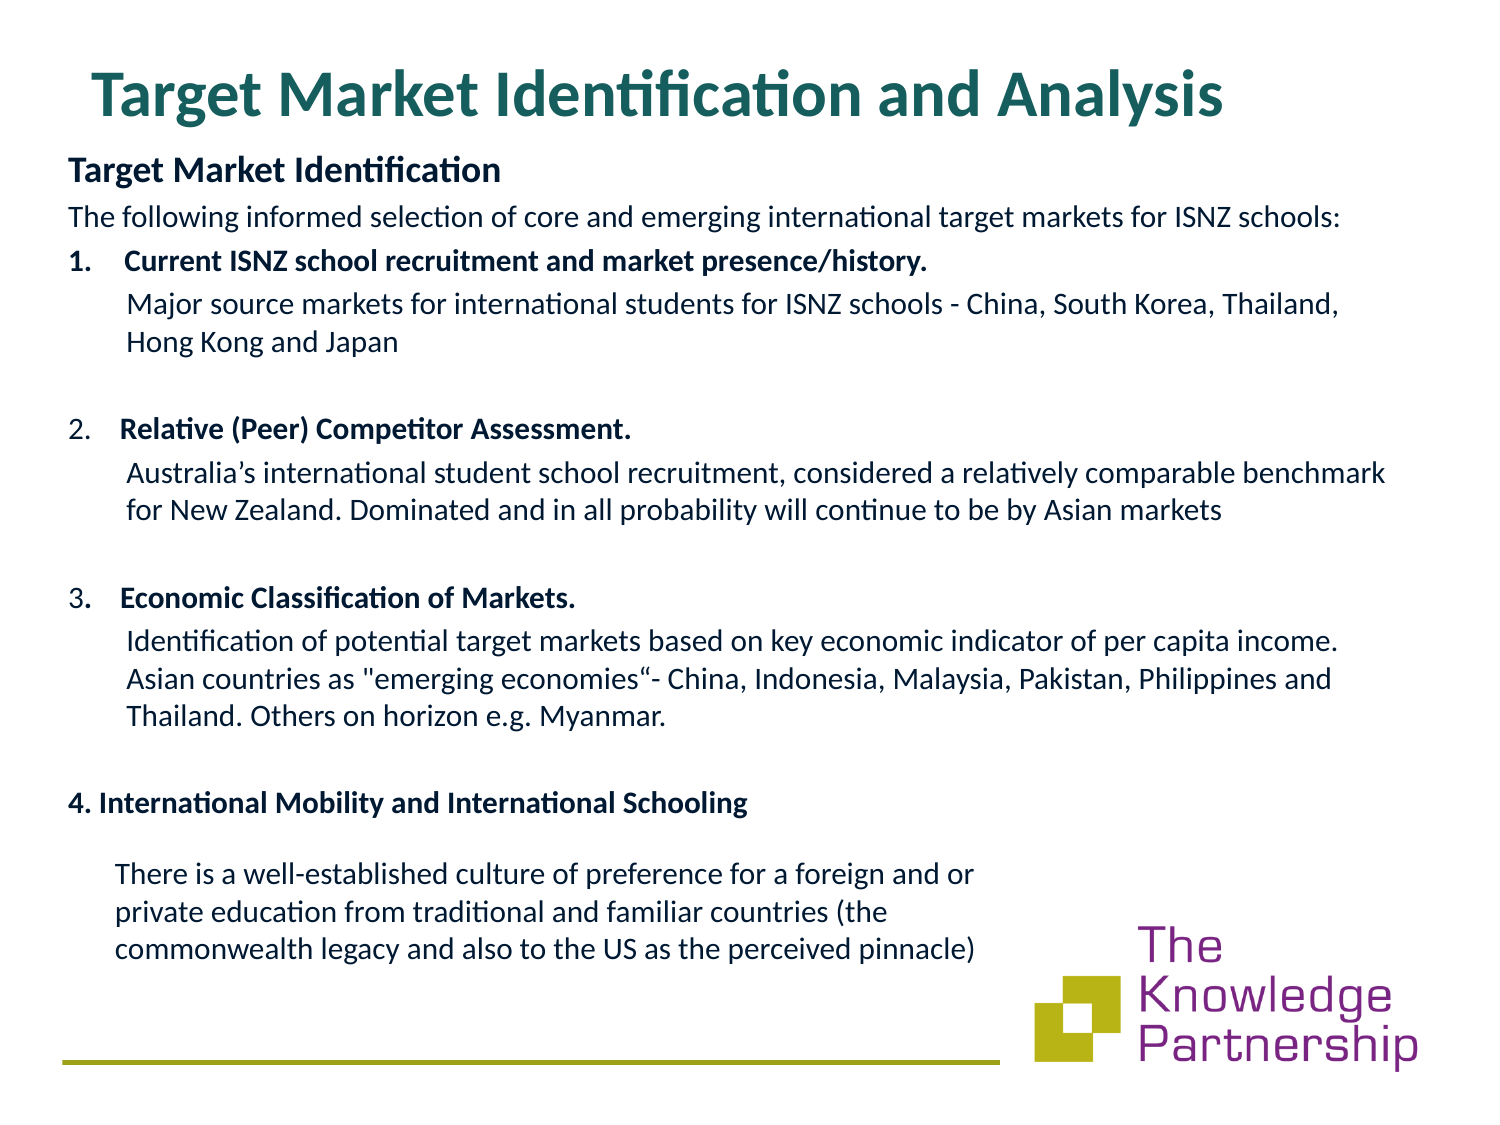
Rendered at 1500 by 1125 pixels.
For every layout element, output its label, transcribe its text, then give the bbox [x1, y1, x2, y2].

list Target Market Identification The following informed selection of core and emerging international target markets for ISNZ schools: Current ISNZ school recruitment and market presence/history. Major source markets for international students for ISNZ schools - China, South Korea, Thailand, Hong Kong and Japan 2. Relative (Peer) Competitor Assessment. Australia’s international student school recruitment, considered a relatively comparable benchmark for New Zealand. Dominated and in all probability will continue to be by Asian markets 3. Economic Classification of Markets. Identification of potential target markets based on key economic indicator of per capita income. Asian countries as "emerging economies“- China, Indonesia, Malaysia, Pakistan, Philippines and Thailand. Others on horizon e.g. Myanmar. 4. International Mobility and International Schooling [53, 137, 1424, 1046]
text_box There is a well-established culture of preference for a foreign and or private education from traditional and familiar countries (the commonwealth legacy and also to the US as the perceived pinnacle) [100, 845, 1058, 973]
picture [1025, 922, 1427, 1077]
text_box Target Market Identification and Analysis [76, 42, 1388, 138]
